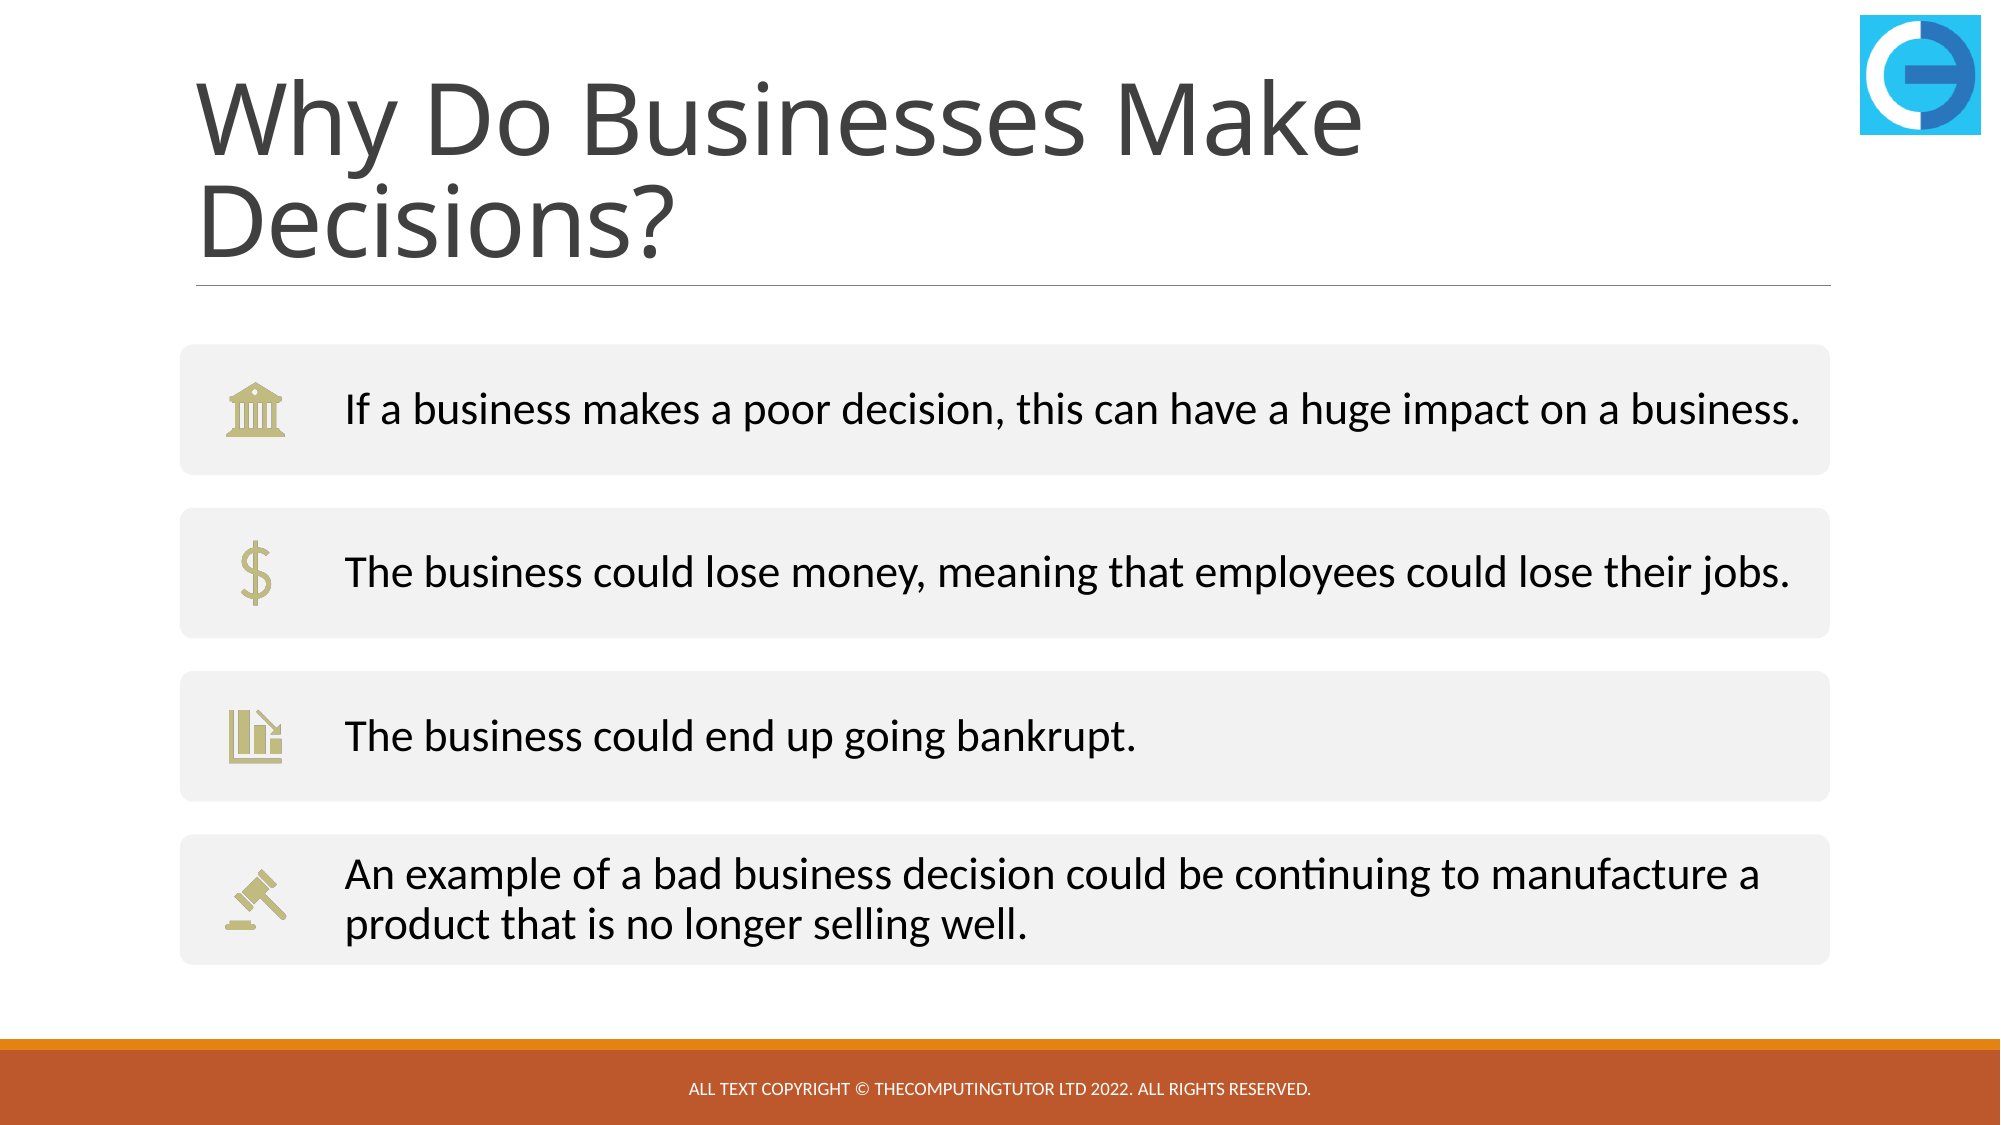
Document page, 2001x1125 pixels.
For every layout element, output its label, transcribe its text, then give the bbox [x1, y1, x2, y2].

footer All text copyright © TheComputingTutor Ltd 2022. All rights Reserved. [604, 1059, 1396, 1120]
title Why Do Businesses Make Decisions? [180, 47, 1830, 285]
picture [1860, 15, 1981, 135]
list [179, 343, 1831, 966]
